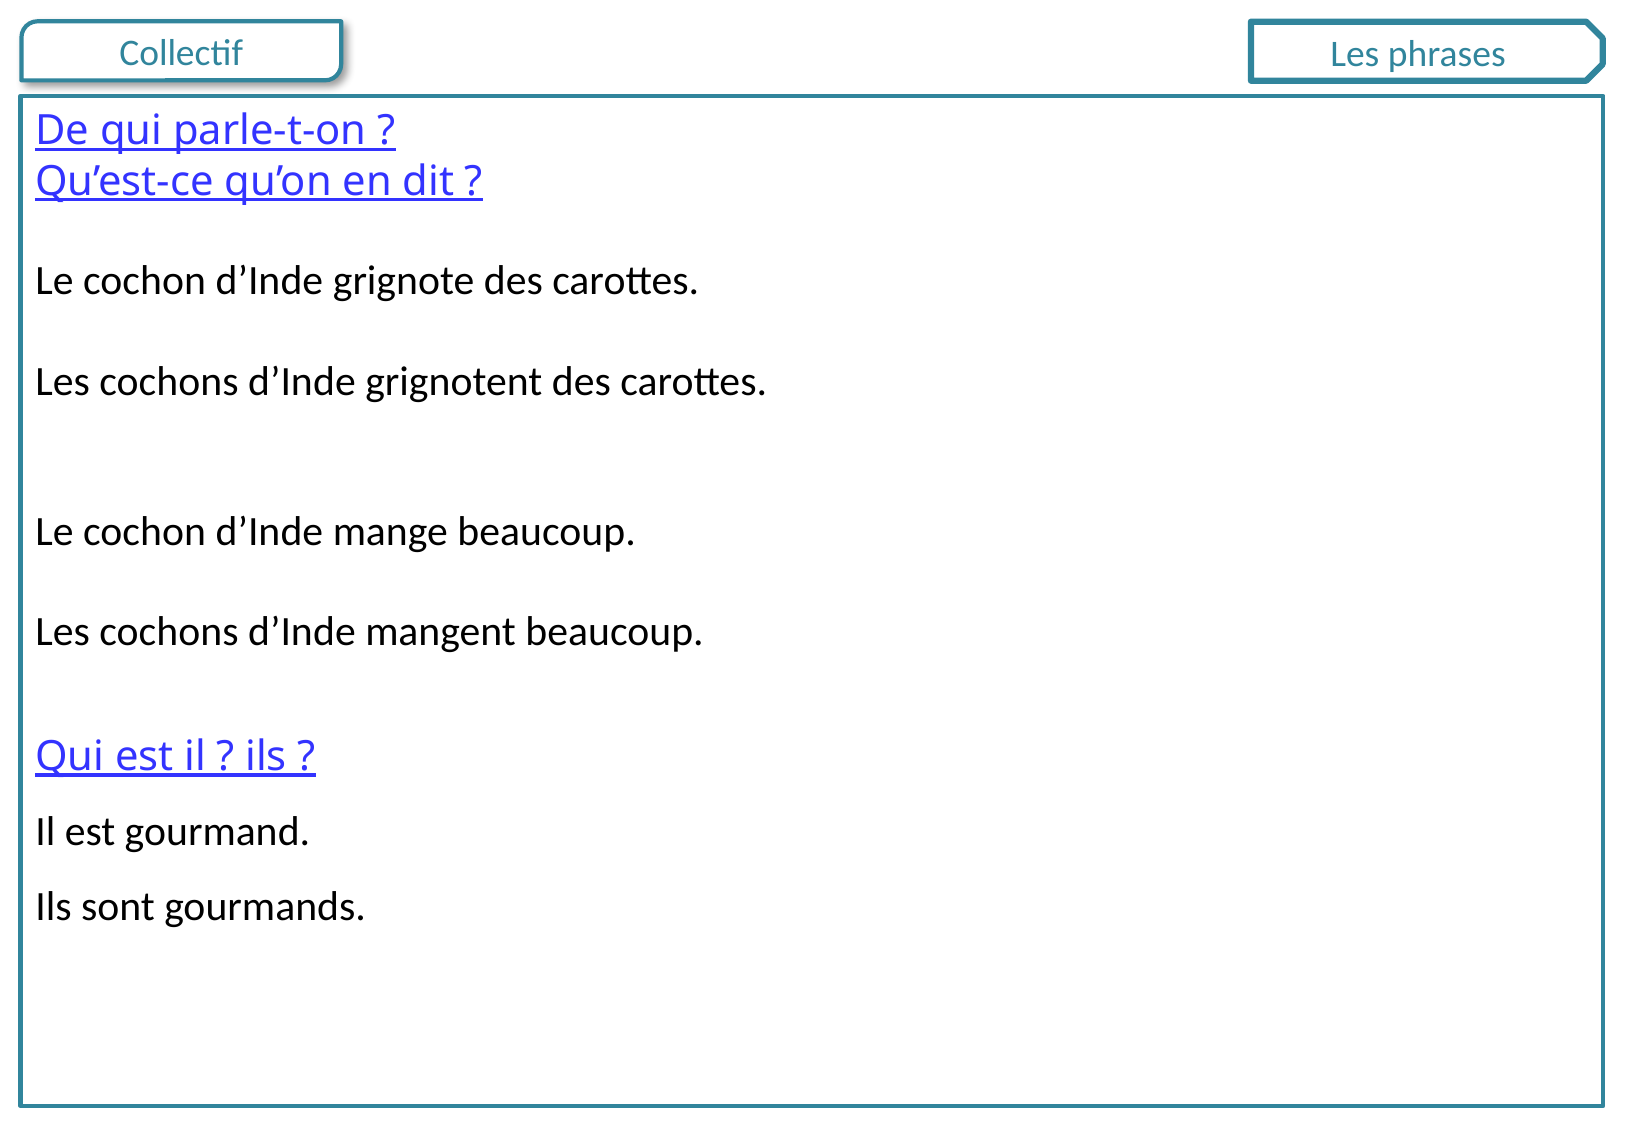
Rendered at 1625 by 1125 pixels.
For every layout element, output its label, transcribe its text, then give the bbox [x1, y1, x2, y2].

list De qui parle-t-on ? Qu’est-ce qu’on en dit ? Le cochon d’Inde grignote des carottes. Les cochons d’Inde grignotent des carottes. Le cochon d’Inde mange beaucoup. Les cochons d’Inde mangent beaucoup. Qui est il ? ils ? Il est gourmand. Ils sont gourmands. [18, 94, 1605, 1108]
list Les phrases [1251, 21, 1585, 81]
